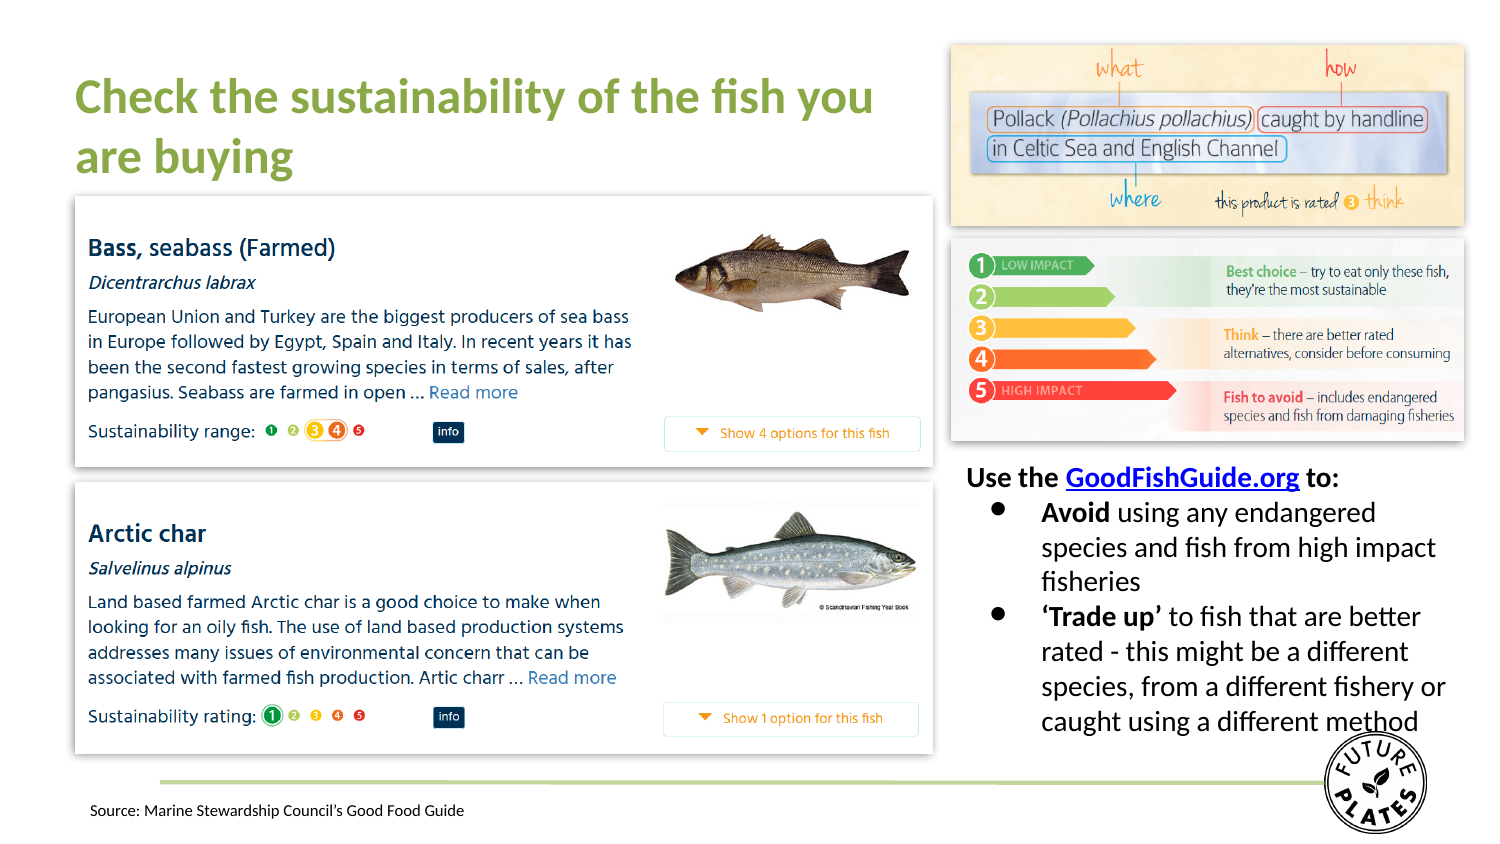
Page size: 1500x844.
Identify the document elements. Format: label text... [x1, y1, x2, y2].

picture [1324, 731, 1427, 834]
picture [951, 238, 1464, 441]
text_box Source: Marine Stewardship Council’s Good Food Guide [74, 784, 587, 824]
text_box Use the GoodFishGuide.org to: Avoid using any endangered species and fish from high impact fisheries ‘Trade up’ to fish that are better rated - this might be a different species, from a different fishery or caught using a different method [951, 449, 1464, 703]
picture [74, 482, 933, 755]
text_box Check the sustainability of the fish you are buying [60, 55, 933, 193]
picture [951, 45, 1464, 226]
picture [74, 196, 933, 467]
